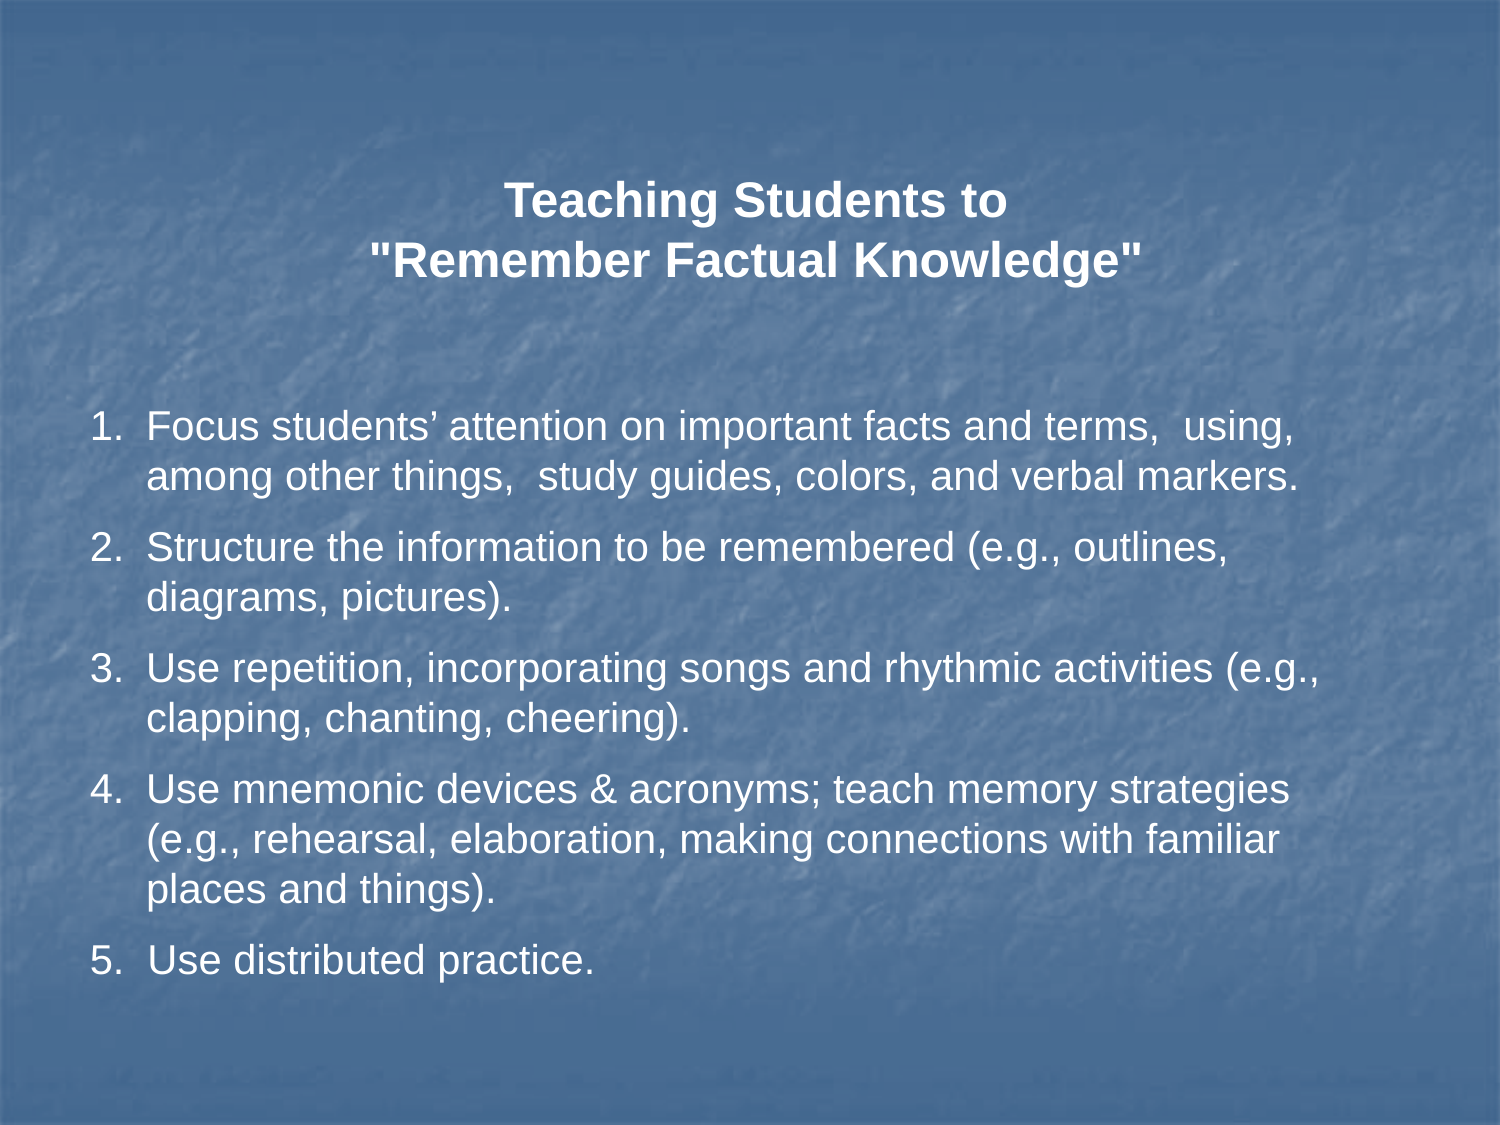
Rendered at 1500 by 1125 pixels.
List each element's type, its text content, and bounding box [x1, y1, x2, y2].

text_box Teaching Students to "Remember Factual Knowledge" [349, 74, 1163, 380]
text_box Focus students’ attention on important facts and terms, using, among other things, study guides, colors, and verbal markers. 2. Structure the information to be remembered (e.g., outlines, diagrams, pictures). Use repetition, incorporating songs and rhythmic activities (e.g., clapping, chanting, cheering). Use mnemonic devices & acronyms; teach memory strategies (e.g., rehearsal, elaboration, making connections with familiar places and things). 5. Use distributed practice. [75, 391, 1375, 1035]
